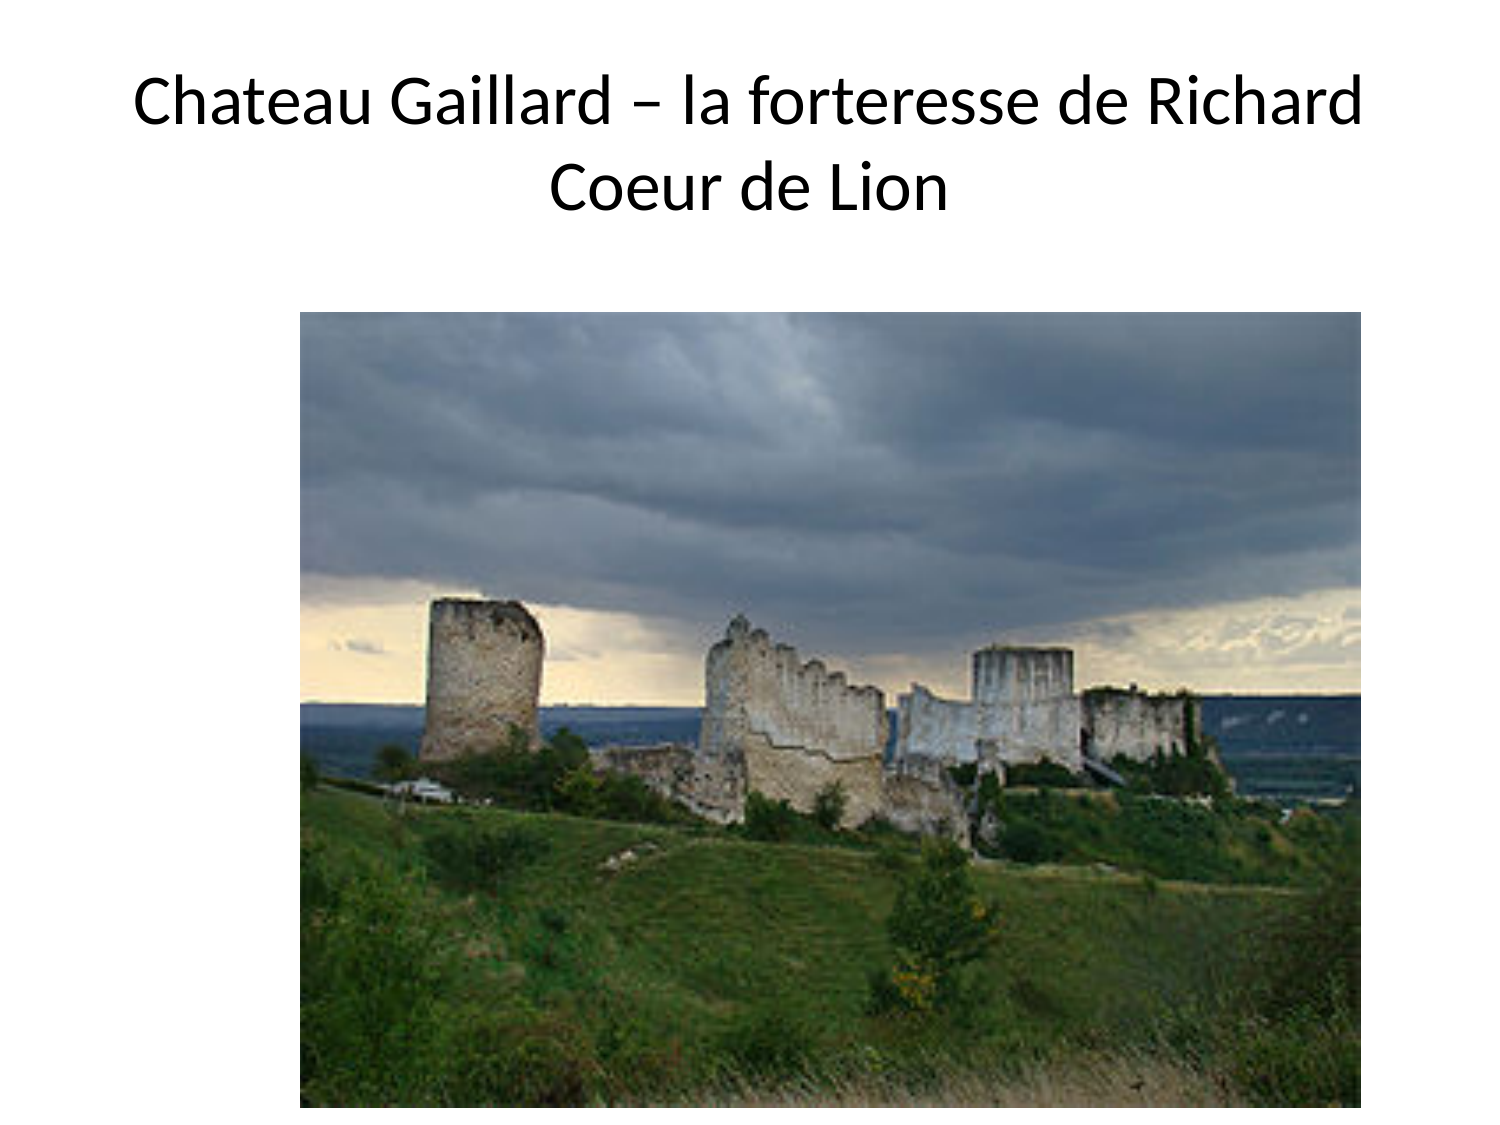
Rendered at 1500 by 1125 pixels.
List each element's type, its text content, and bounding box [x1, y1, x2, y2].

picture [299, 312, 1361, 1109]
title Chateau Gaillard – la forteresse de Richard Coeur de Lion [74, 44, 1426, 233]
